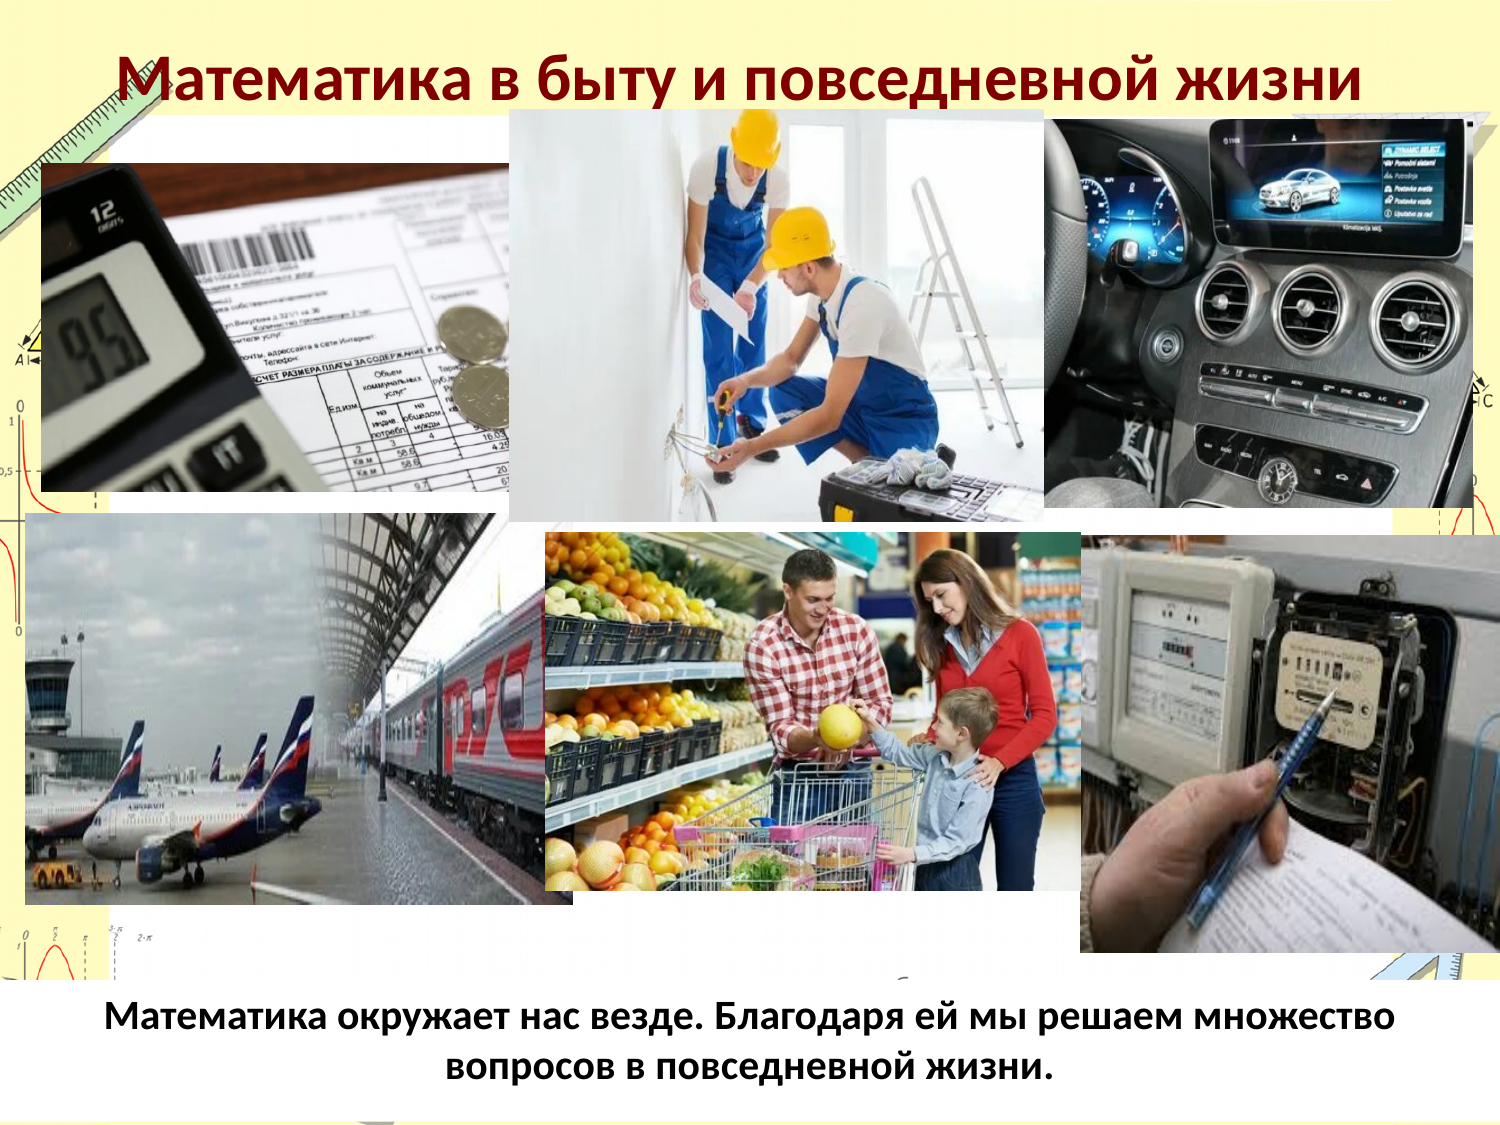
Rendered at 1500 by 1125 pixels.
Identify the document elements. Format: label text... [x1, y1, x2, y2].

list Математика окружает нас везде. Благодаря ей мы решаем множество вопросов в повседневной жизни. [0, 979, 1500, 1122]
title Математика в быту и повседневной жизни [25, 37, 1455, 130]
picture [0, 0, 1500, 979]
